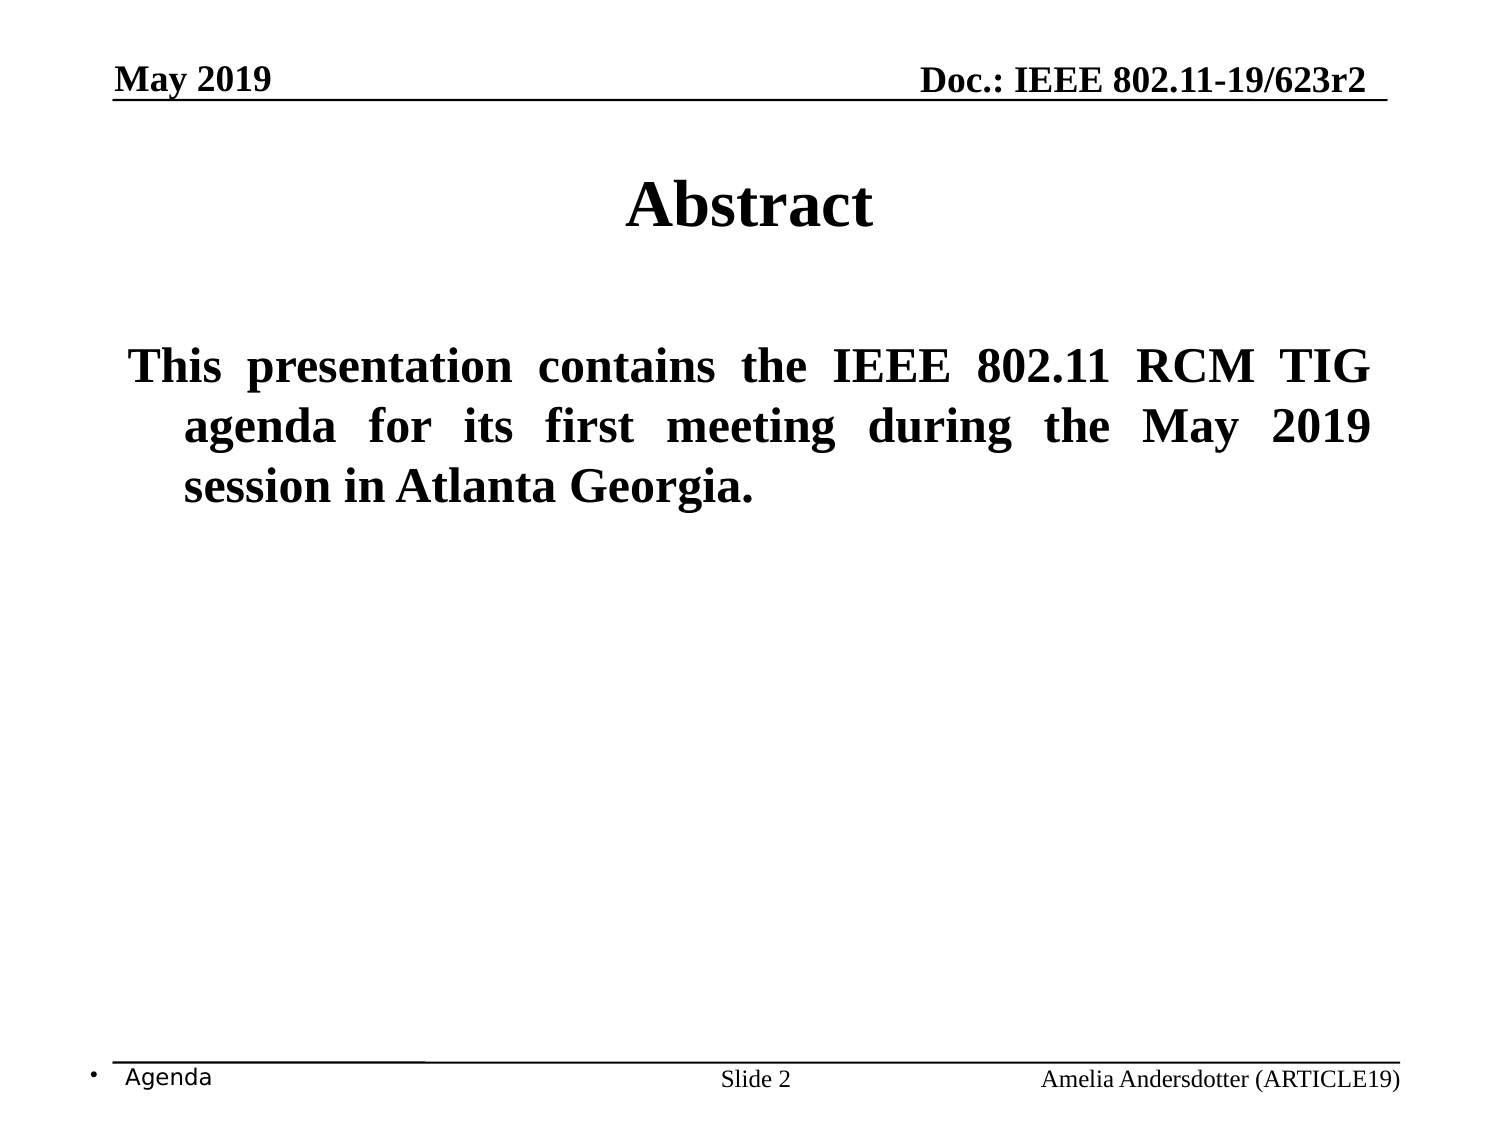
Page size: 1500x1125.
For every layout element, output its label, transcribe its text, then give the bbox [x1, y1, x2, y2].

text_box This presentation contains the IEEE 802.11 RCM TIG agenda for its first meeting during the May 2019 session in Atlanta Georgia. [112, 324, 1388, 1000]
text_box May 2019 [114, 54, 422, 100]
text_box Slide <number> [712, 1062, 800, 1122]
text_box Abstract [112, 112, 1388, 287]
text_box Amelia Andersdotter (ARTICLE19) [878, 1062, 1402, 1088]
